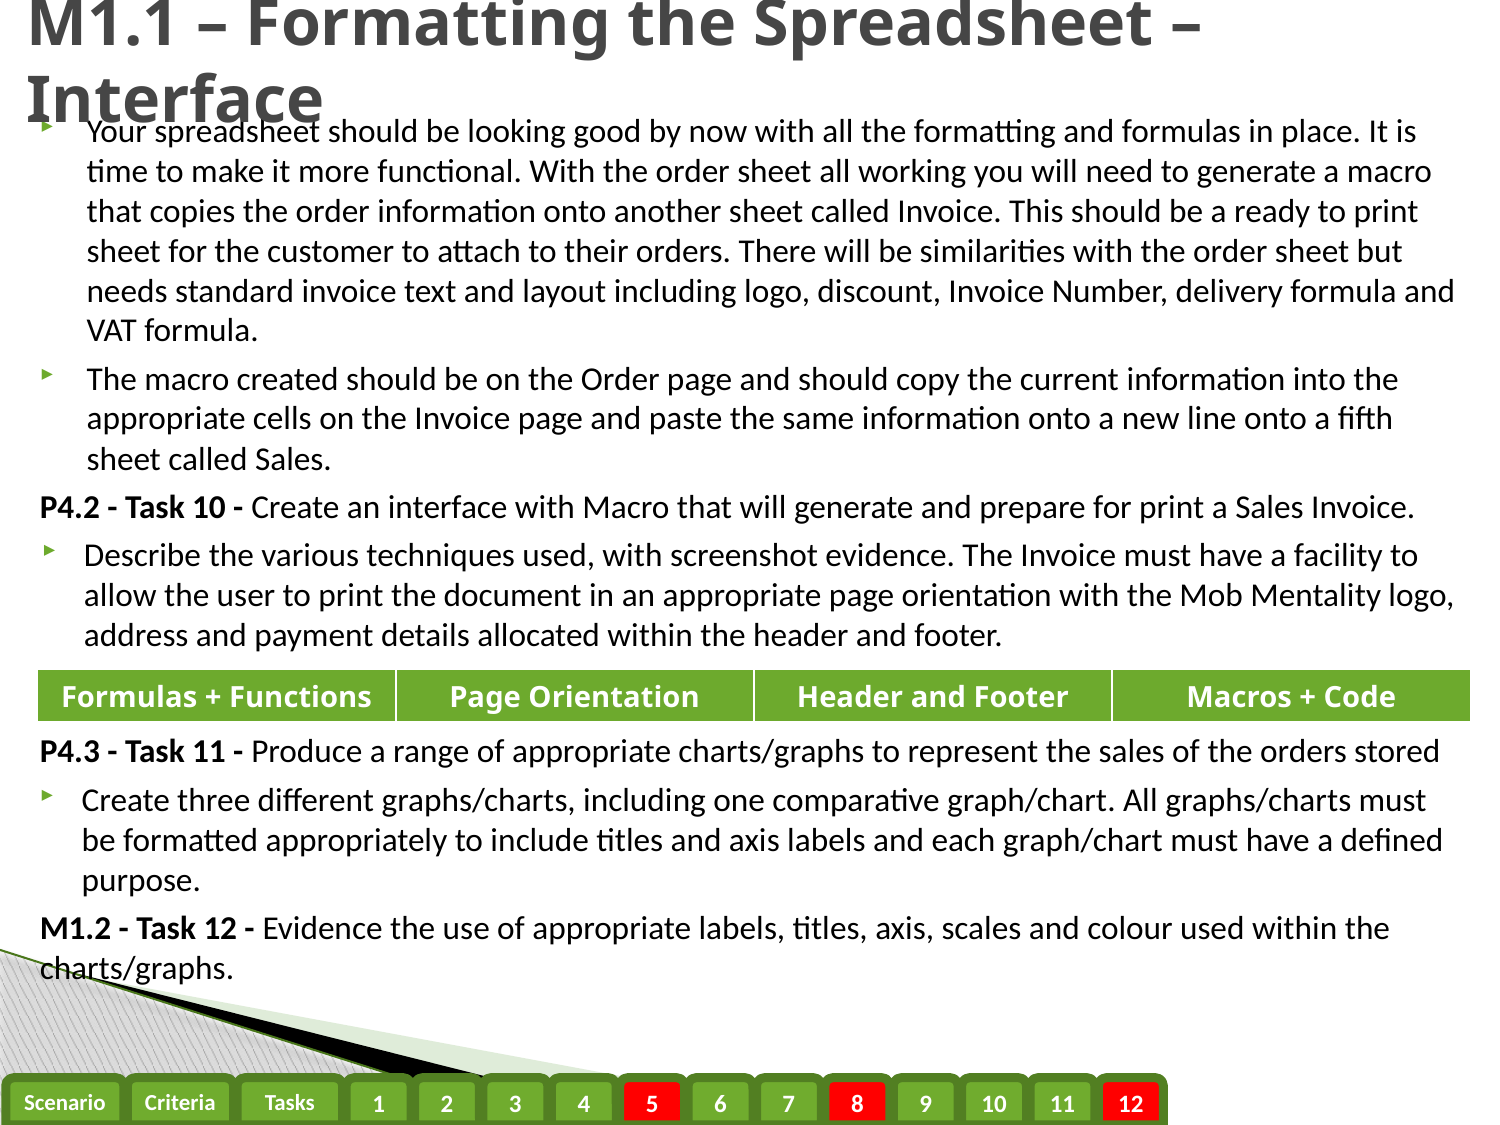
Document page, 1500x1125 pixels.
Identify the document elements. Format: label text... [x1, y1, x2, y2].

list Your spreadsheet should be looking good by now with all the formatting and formulas in place. It is time to make it more functional. With the order sheet all working you will need to generate a macro that copies the order information onto another sheet called Invoice. This should be a ready to print sheet for the customer to attach to their orders. There will be similarities with the order sheet but needs standard invoice text and layout including logo, discount, Invoice Number, delivery formula and VAT formula. The macro created should be on the Order page and should copy the current information into the appropriate cells on the Invoice page and paste the same information onto a new line onto a fifth sheet called Sales. P4.2 - Task 10 - Create an interface with Macro that will generate and prepare for print a Sales Invoice. Describe the various techniques used, with screenshot evidence. The Invoice must have a facility to allow the user to print the document in an appropriate page orientation with the Mob Mentality logo, address and payment details allocated within the header and footer. P4.3 - Task 11 - Produce a range of appropriate charts/graphs to represent the sales of the orders stored Create three different graphs/charts, including one comparative graph/chart. All graphs/charts must be formatted appropriately to include titles and axis labels and each graph/chart must have a defined purpose. M1.2 - Task 12 - Evidence the use of appropriate labels, titles, axis, scales and colour used within the charts/graphs. [24, 101, 1475, 965]
title M1.1 – Formatting the Spreadsheet –Interface [11, 30, 1483, 86]
table_header Formulas + Functions [38, 670, 395, 721]
table_header Header and Footer [755, 670, 1111, 721]
table_header Macros + Code [1113, 670, 1470, 721]
table_header Page Orientation [397, 670, 753, 721]
